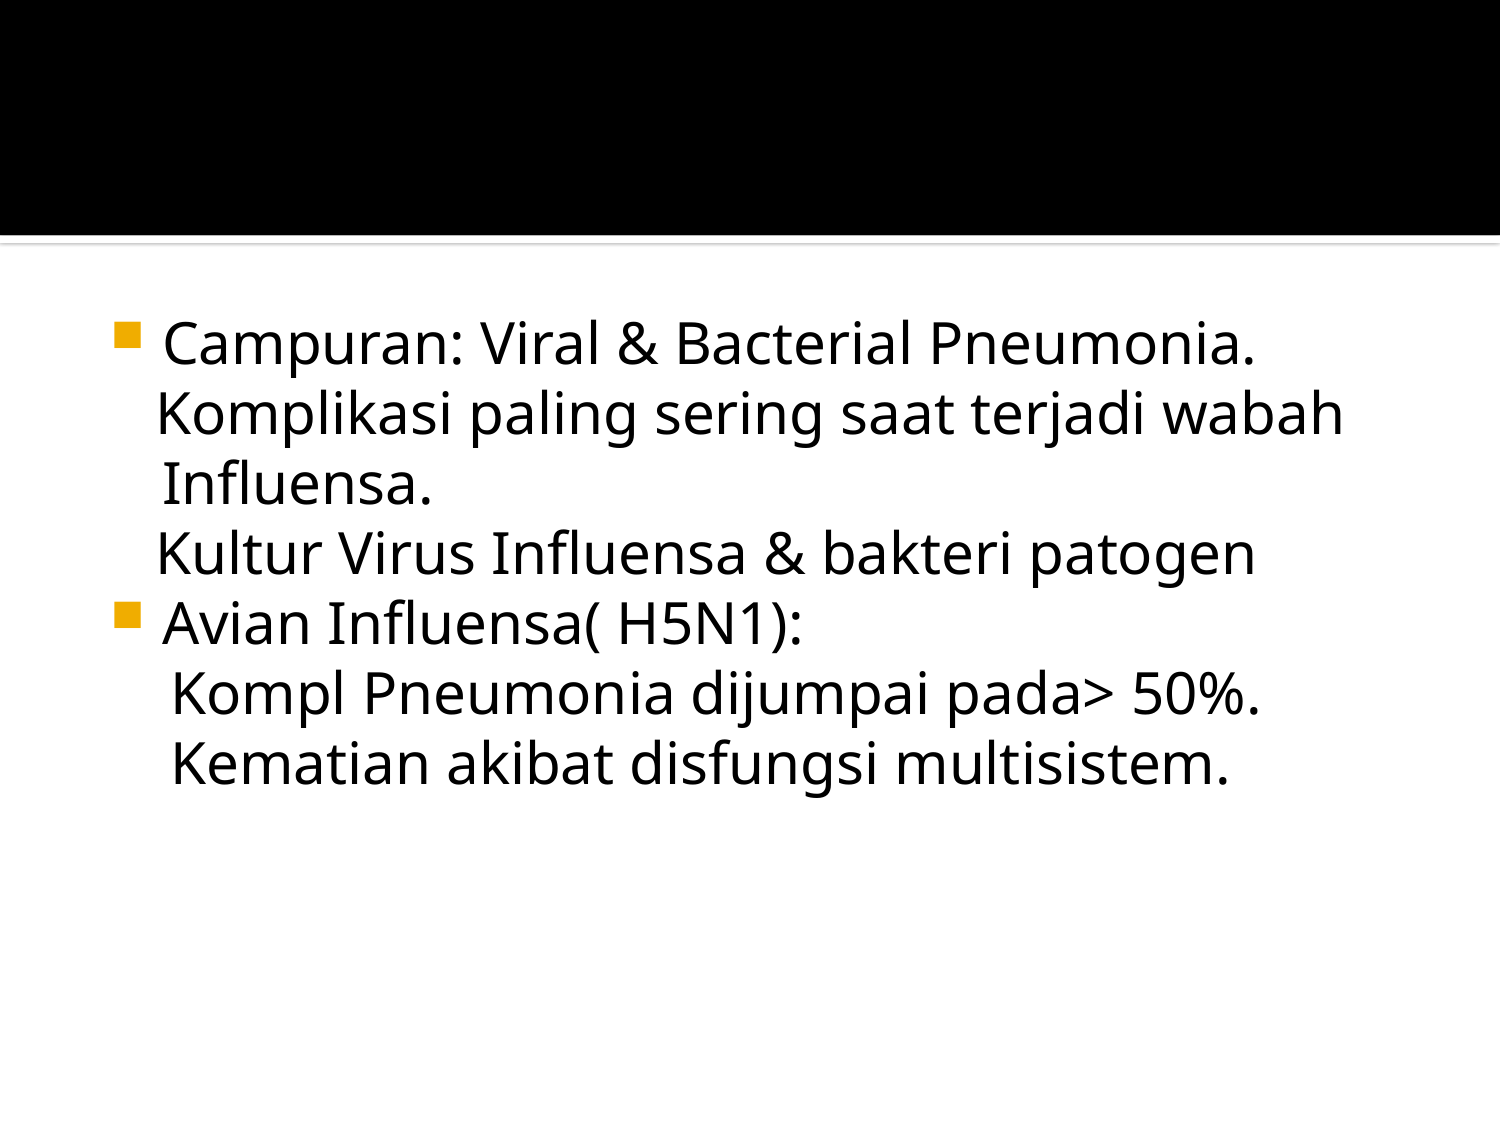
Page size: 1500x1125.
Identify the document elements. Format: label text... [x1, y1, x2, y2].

list Campuran: Viral & Bacterial Pneumonia. Komplikasi paling sering saat terjadi wabah Influensa. Kultur Virus Influensa & bakteri patogen Avian Influensa( H5N1): Kompl Pneumonia dijumpai pada> 50%. Kematian akibat disfungsi multisistem. [75, 291, 1430, 1050]
